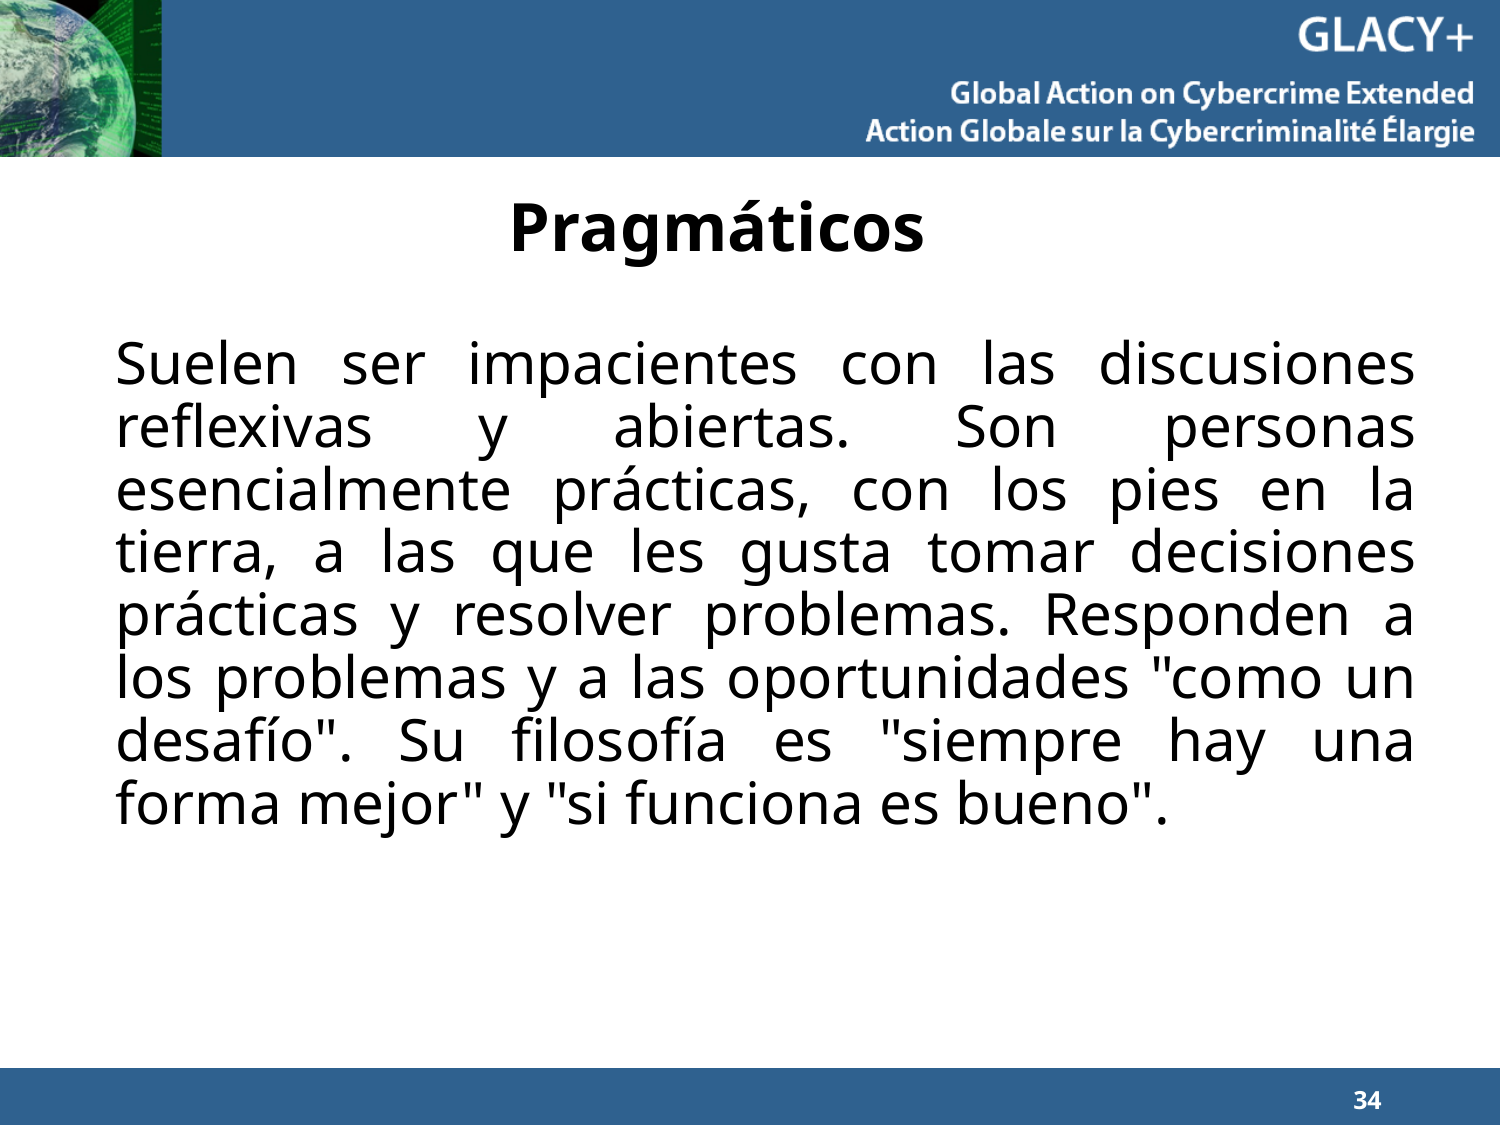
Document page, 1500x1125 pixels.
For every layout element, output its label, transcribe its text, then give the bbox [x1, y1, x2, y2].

title Pragmáticos [0, 154, 1449, 305]
slide_number 34 [1059, 1071, 1397, 1125]
list Suelen ser impacientes con las discusiones reflexivas y abiertas. Son personas esencialmente prácticas, con los pies en la tierra, a las que les gusta tomar decisiones prácticas y resolver problemas. Responden a los problemas y a las oportunidades "como un desafío". Su filosofía es "siempre hay una forma mejor" y "si funciona es bueno". [100, 326, 1432, 1028]
picture [0, 0, 1500, 157]
